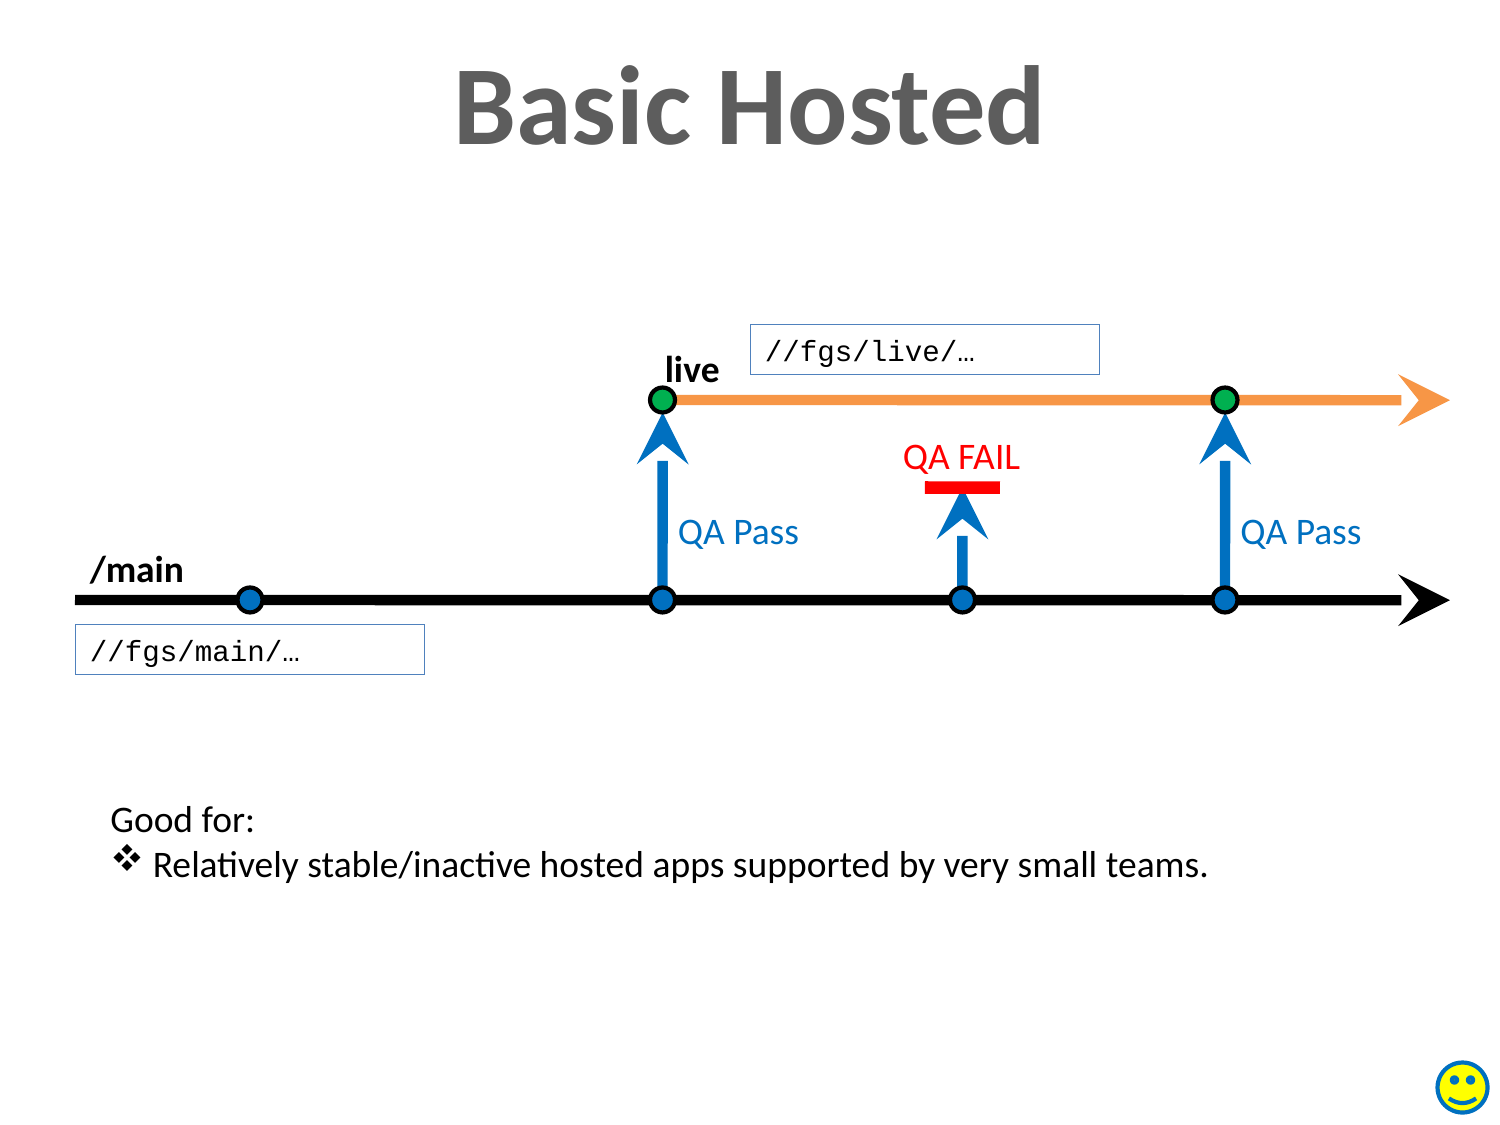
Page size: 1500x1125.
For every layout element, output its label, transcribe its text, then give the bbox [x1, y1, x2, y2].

text_box [1210, 385, 1240, 399]
text_box [951, 609, 974, 615]
text_box [235, 585, 265, 599]
text_box [647, 385, 677, 415]
text_box live [649, 337, 813, 394]
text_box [1413, 401, 1448, 407]
text_box [1210, 585, 1240, 599]
text_box Basic Hosted [0, 24, 1500, 175]
text_box [1213, 409, 1237, 415]
text_box Good for: Relatively stable/inactive hosted apps supported by very small teams. [95, 787, 1226, 893]
text_box /main [74, 537, 238, 598]
text_box [1435, 1060, 1490, 1115]
text_box //fgs/live/… [750, 324, 1100, 375]
text_box [1213, 609, 1237, 615]
text_box QA Pass [1225, 499, 1377, 560]
text_box QA FAIL [888, 424, 1036, 485]
text_box [651, 609, 674, 615]
text_box [238, 609, 262, 615]
text_box [648, 585, 677, 599]
text_box [948, 585, 977, 599]
text_box //fgs/main/… [75, 624, 425, 675]
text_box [677, 401, 1211, 406]
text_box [1239, 401, 1402, 406]
text_box QA Pass [663, 499, 815, 560]
